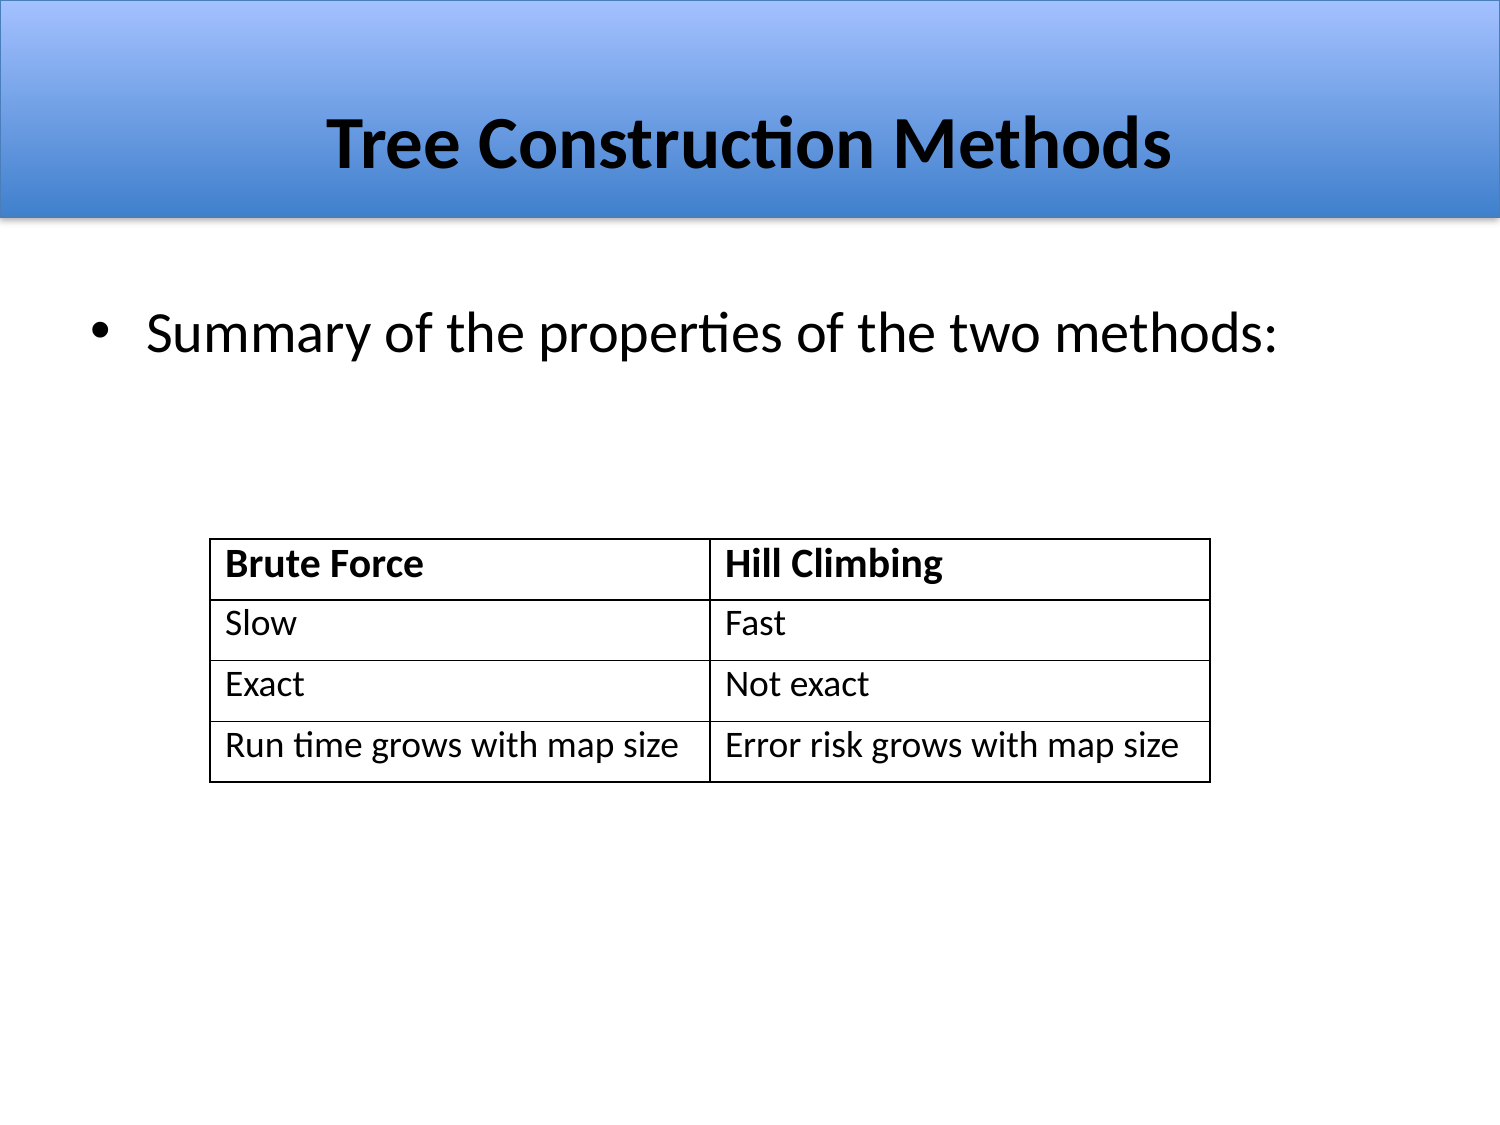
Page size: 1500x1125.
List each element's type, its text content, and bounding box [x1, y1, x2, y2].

table_cell Fast [711, 601, 1209, 660]
title Tree Construction Methods [75, 45, 1425, 233]
table_cell Slow [211, 601, 709, 660]
table_cell Run time grows with map size [211, 722, 709, 781]
table_cell Exact [211, 661, 709, 721]
list Summary of the properties of the two methods: [75, 286, 1425, 401]
table_header Brute Force [211, 540, 709, 599]
table_header Hill Climbing [711, 540, 1209, 599]
table_cell Error risk grows with map size [711, 722, 1209, 781]
table_cell Not exact [711, 661, 1209, 721]
